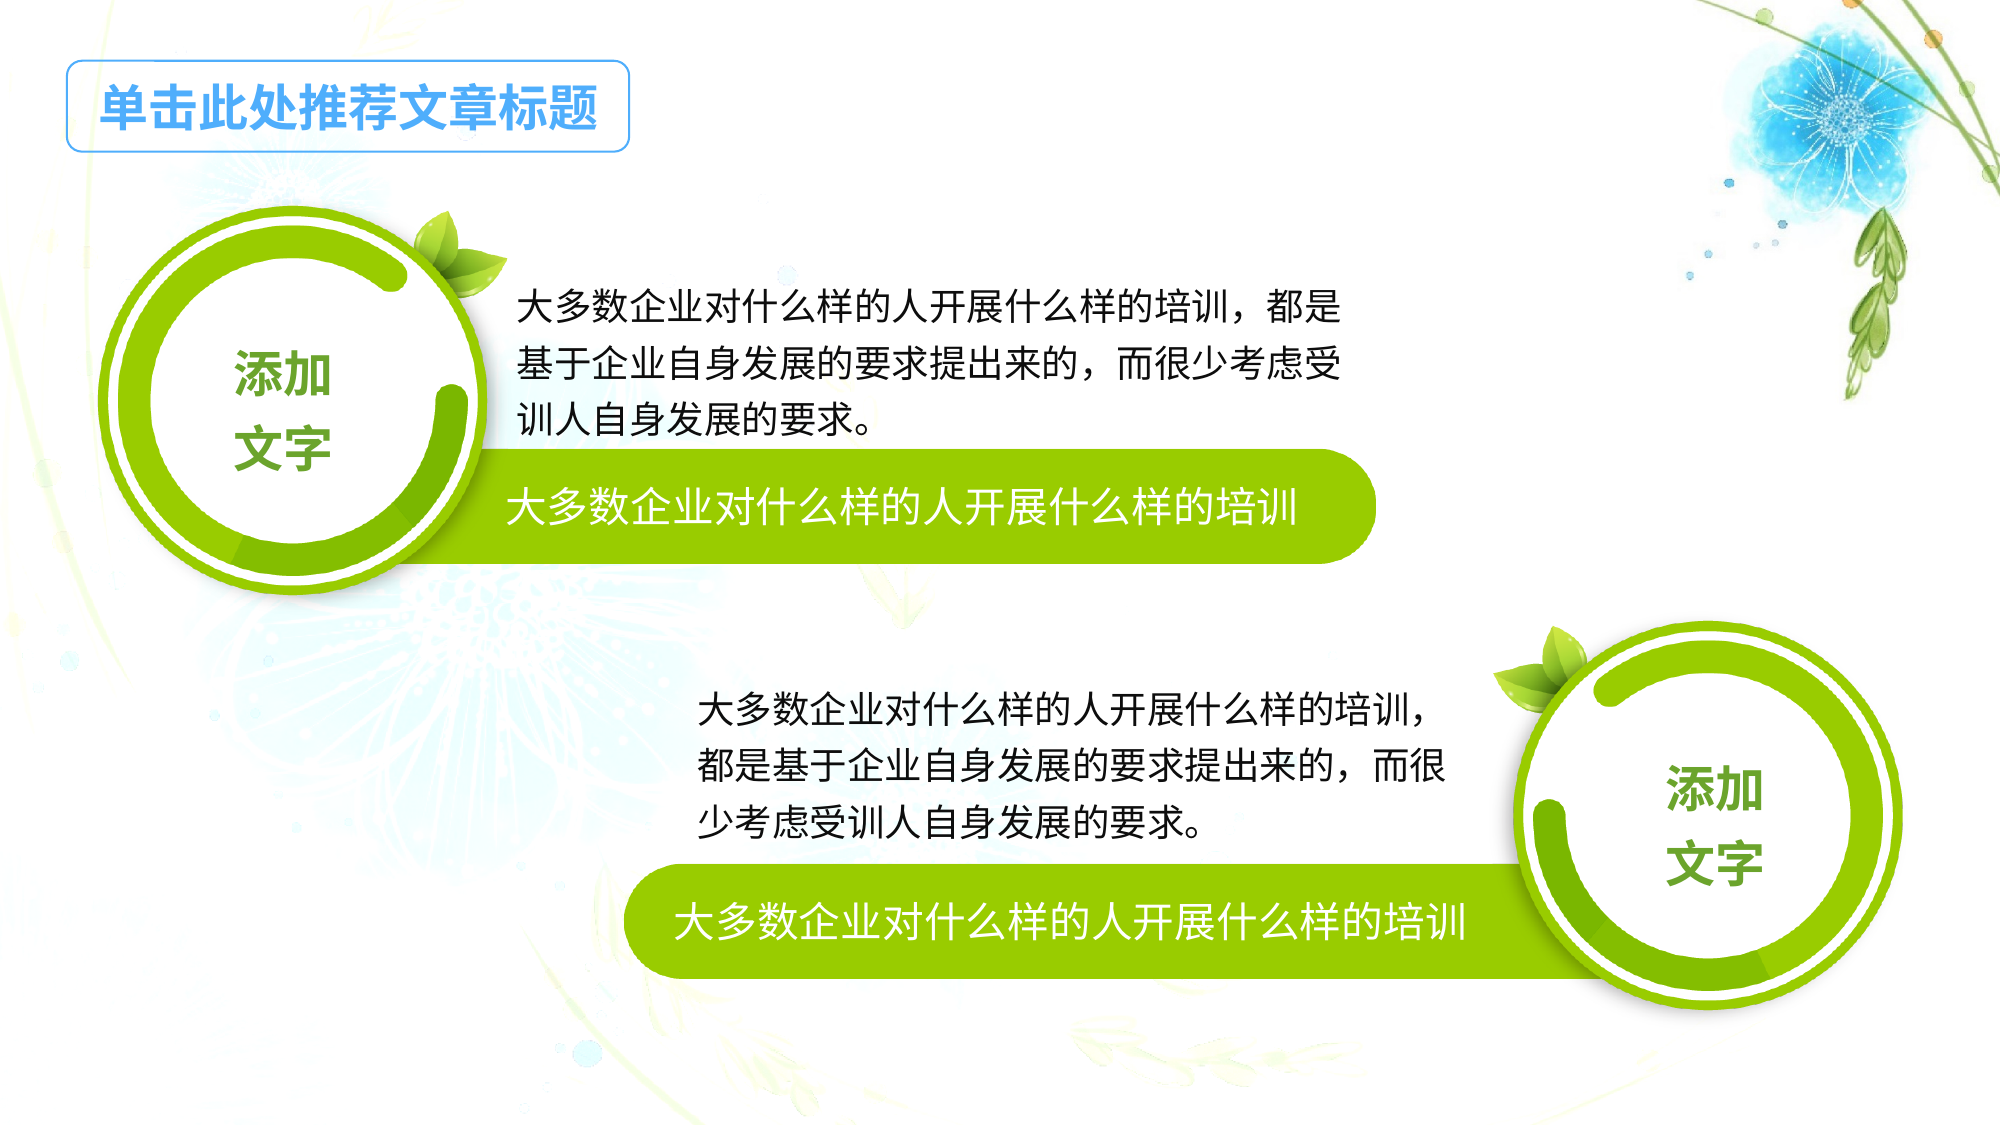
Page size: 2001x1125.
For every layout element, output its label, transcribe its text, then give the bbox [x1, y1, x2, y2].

picture [1592, 0, 2000, 413]
text_box 单击此处推荐文章标题 [65, 59, 631, 153]
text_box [52, 155, 1948, 1071]
